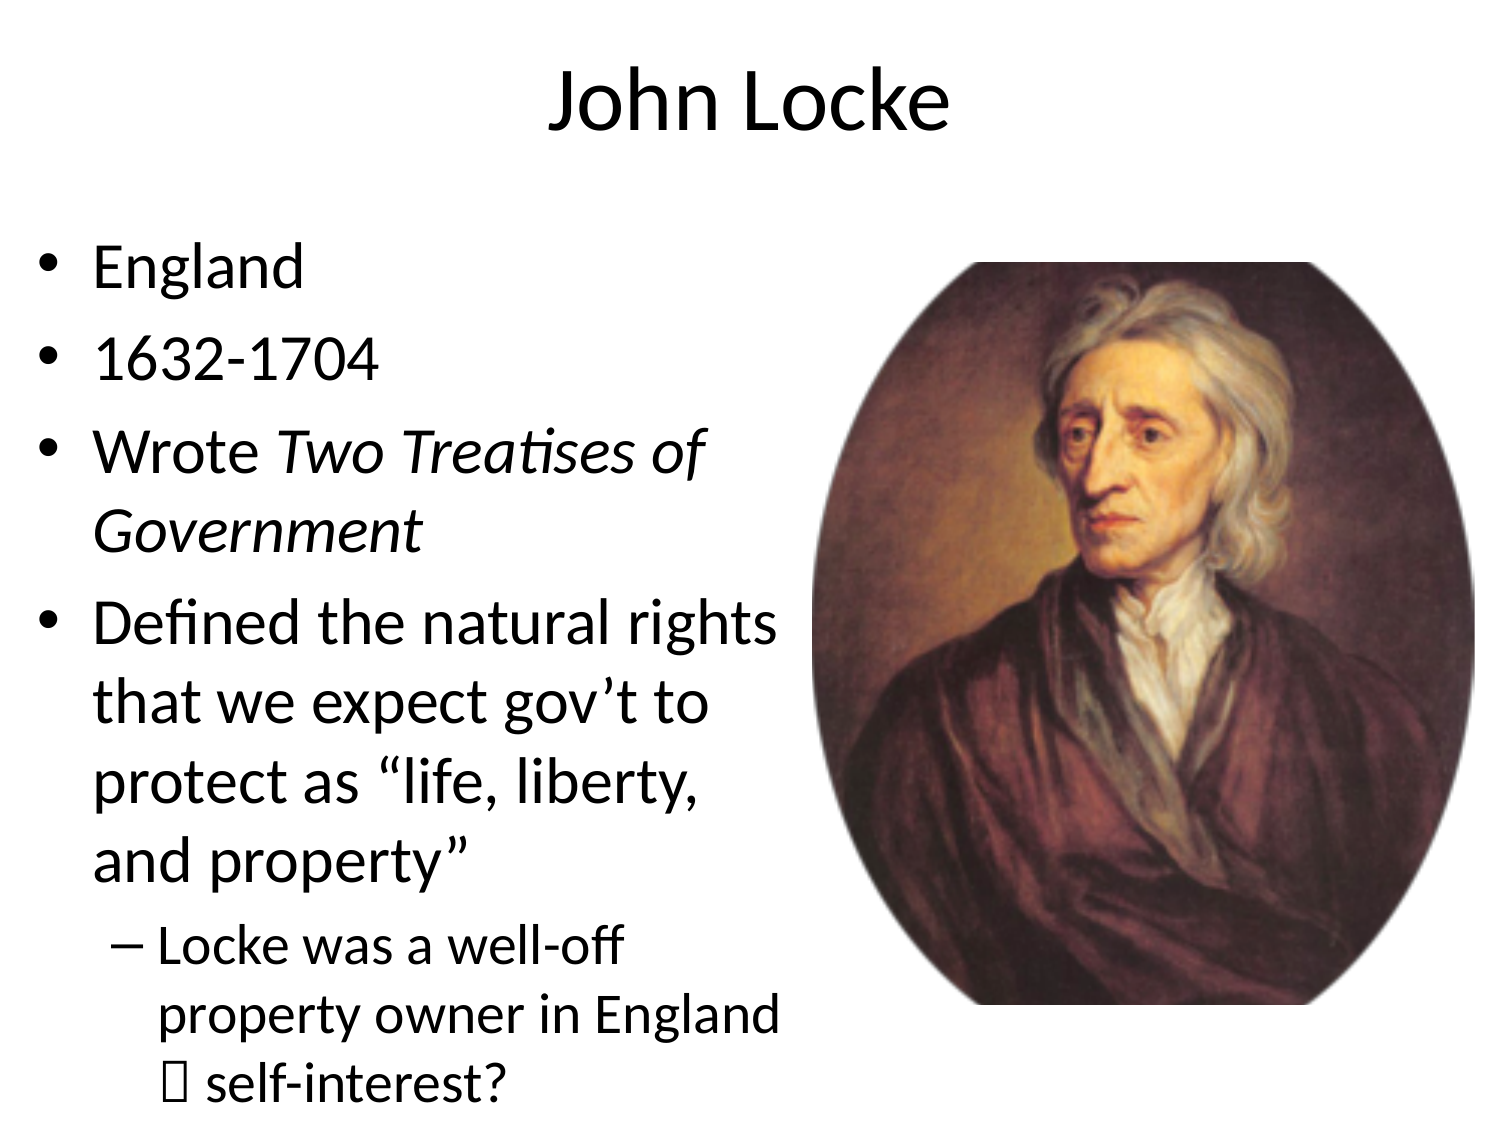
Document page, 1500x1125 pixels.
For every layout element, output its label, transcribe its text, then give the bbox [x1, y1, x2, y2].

list England 1632-1704 Wrote Two Treatises of Government Defined the natural rights that we expect gov’t to protect as “life, liberty, and property” Locke was a well-off property owner in England  self-interest? [21, 214, 813, 1125]
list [811, 262, 1475, 1006]
title John Locke [75, 0, 1425, 188]
